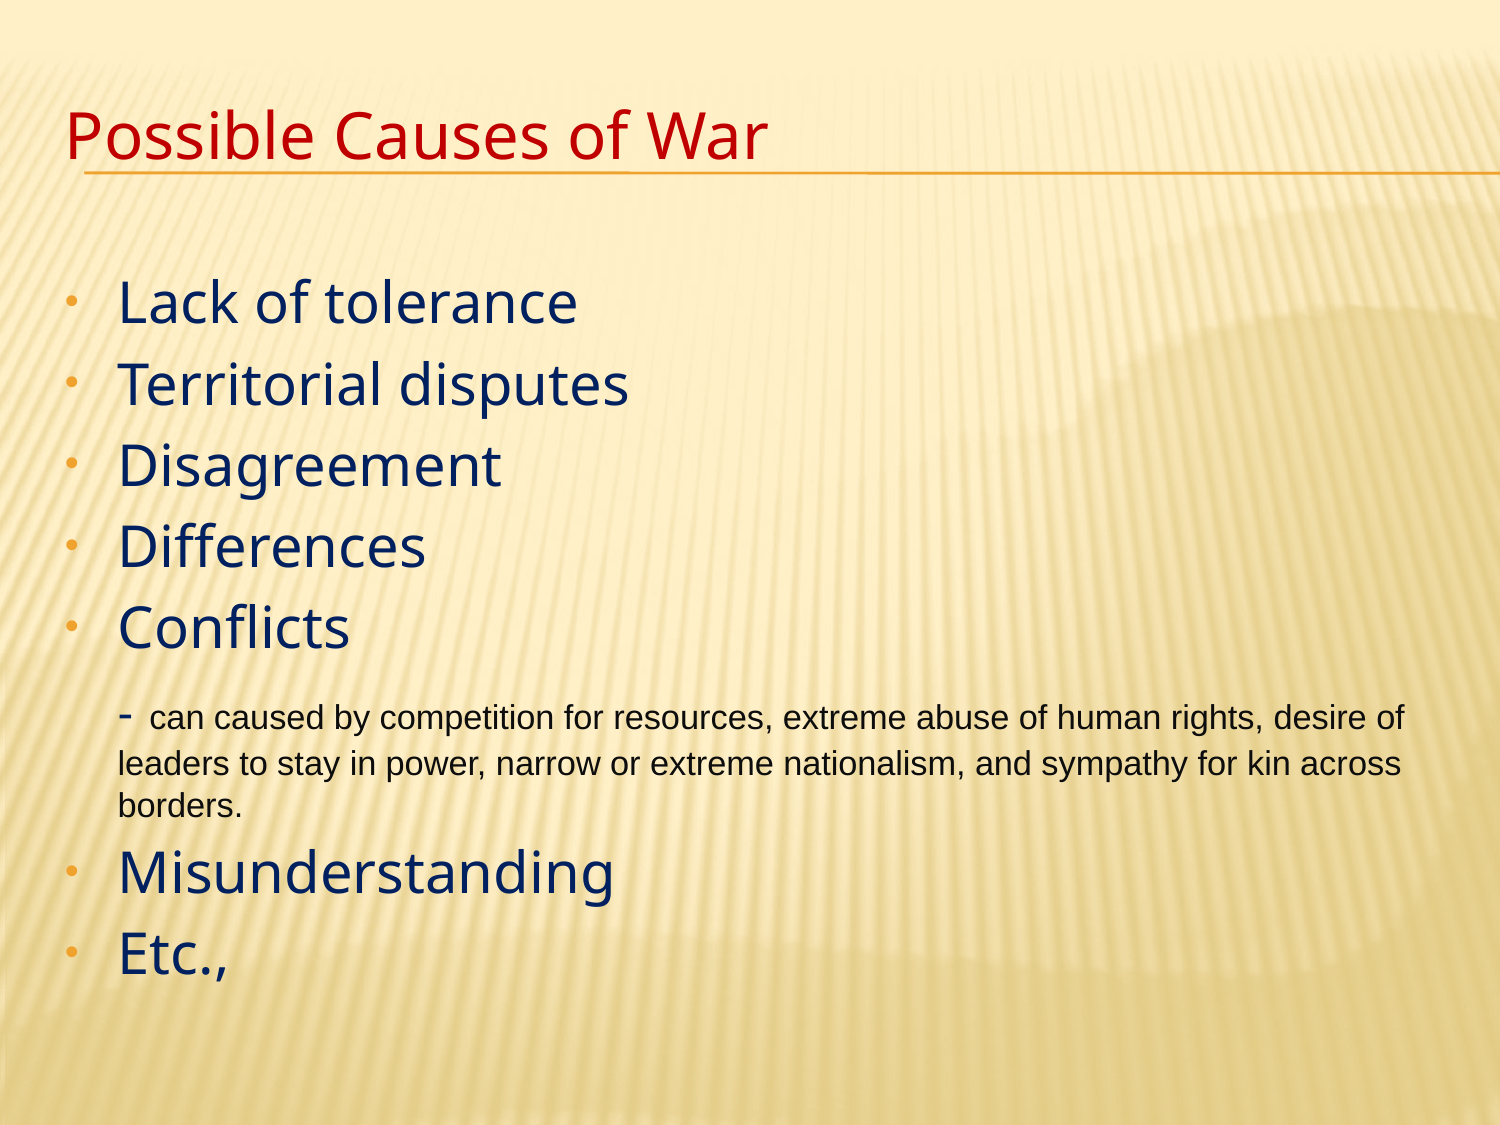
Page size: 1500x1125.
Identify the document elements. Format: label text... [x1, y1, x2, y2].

list Possible Causes of War Lack of tolerance Territorial disputes Disagreement Differences Conflicts - can caused by competition for resources, extreme abuse of human rights, desire of leaders to stay in power, narrow or extreme nationalism, and sympathy for kin across borders. Misunderstanding Etc., [50, 87, 1475, 998]
